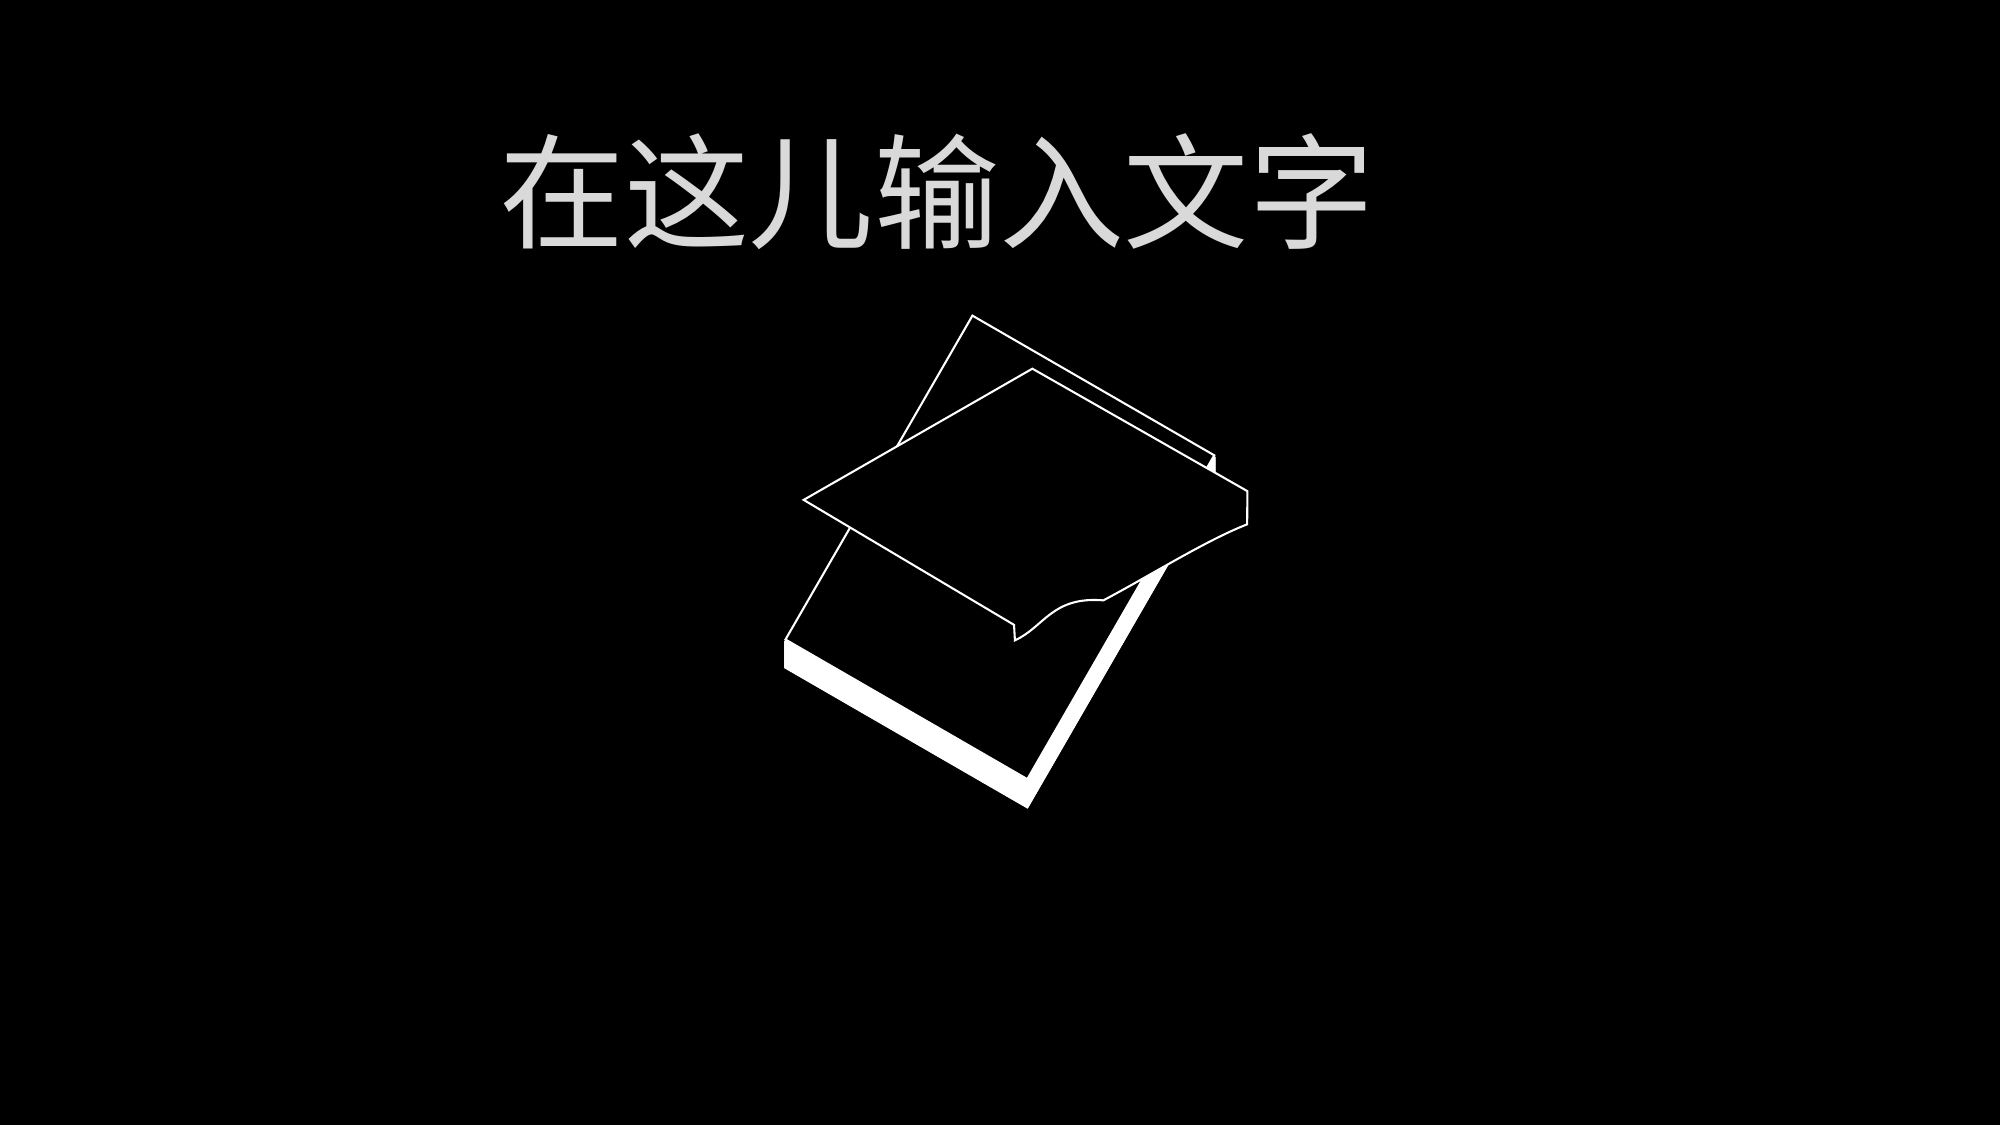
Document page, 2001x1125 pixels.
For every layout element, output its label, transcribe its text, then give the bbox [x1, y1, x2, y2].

text_box [784, 529, 1144, 781]
text_box [801, 367, 1249, 642]
text_box 在这儿输入文字 [484, 107, 1390, 272]
text_box [896, 314, 1216, 467]
